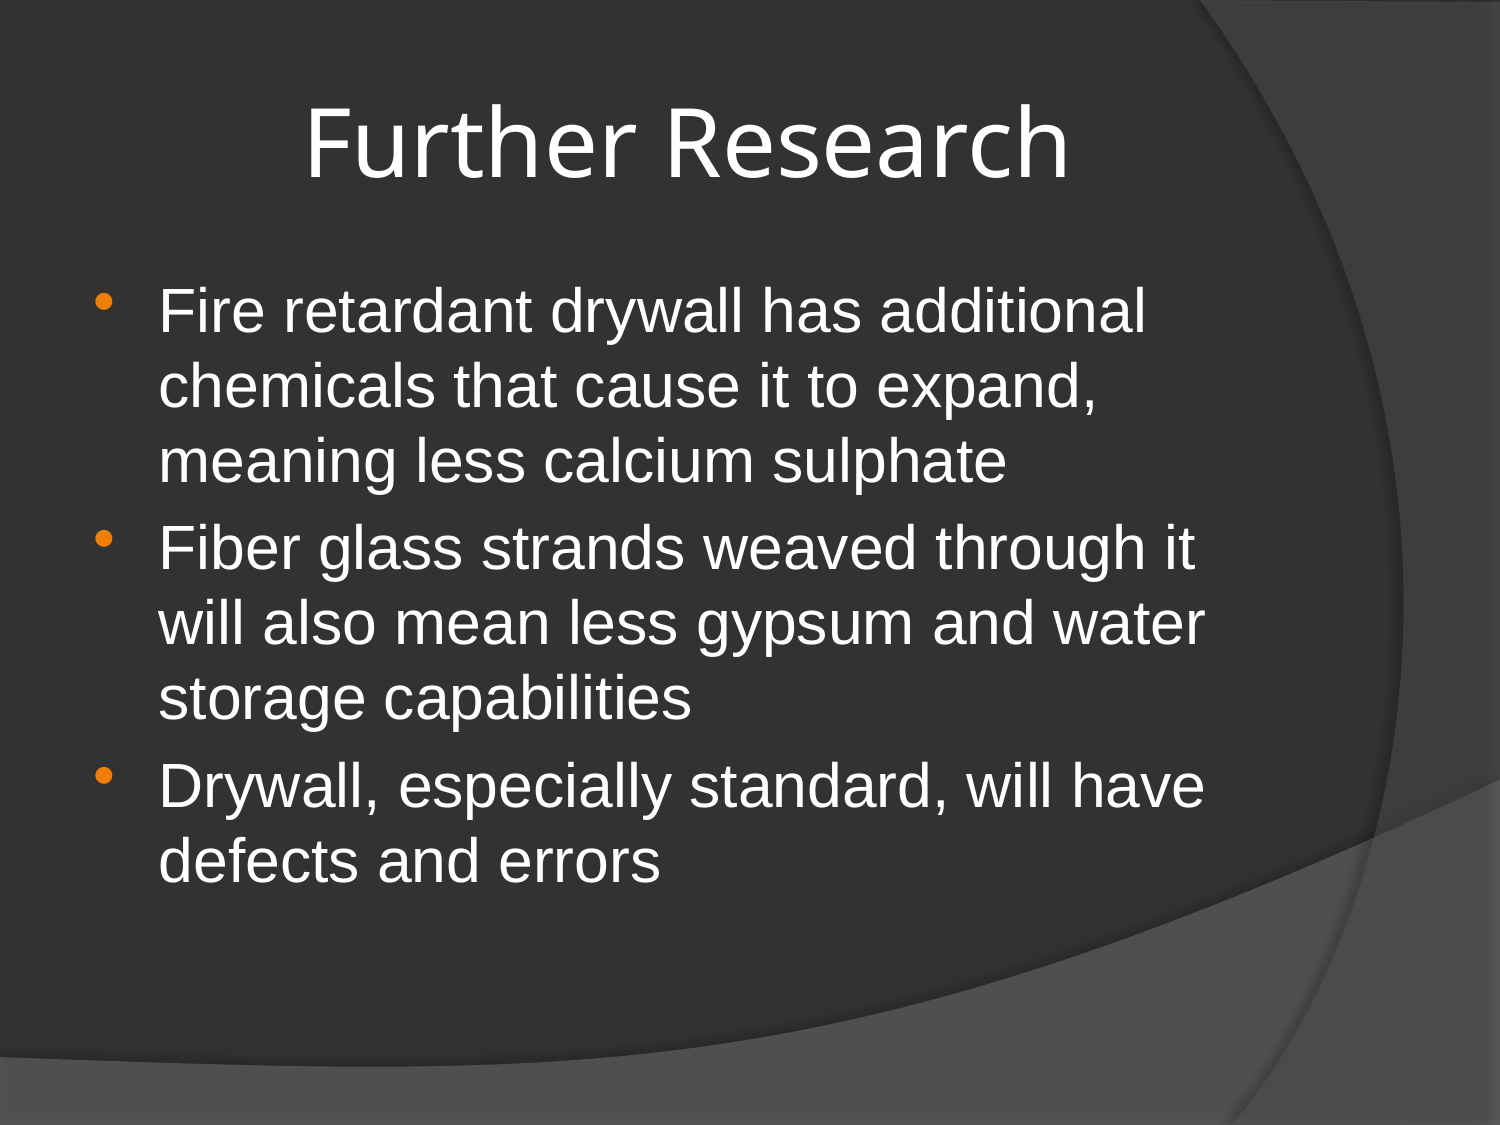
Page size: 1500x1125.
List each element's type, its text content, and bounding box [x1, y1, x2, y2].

title Further Research [75, 45, 1300, 233]
list Fire retardant drywall has additional chemicals that cause it to expand, meaning less calcium sulphate Fiber glass strands weaved through it will also mean less gypsum and water storage capabilities Drywall, especially standard, will have defects and errors [75, 262, 1300, 1005]
